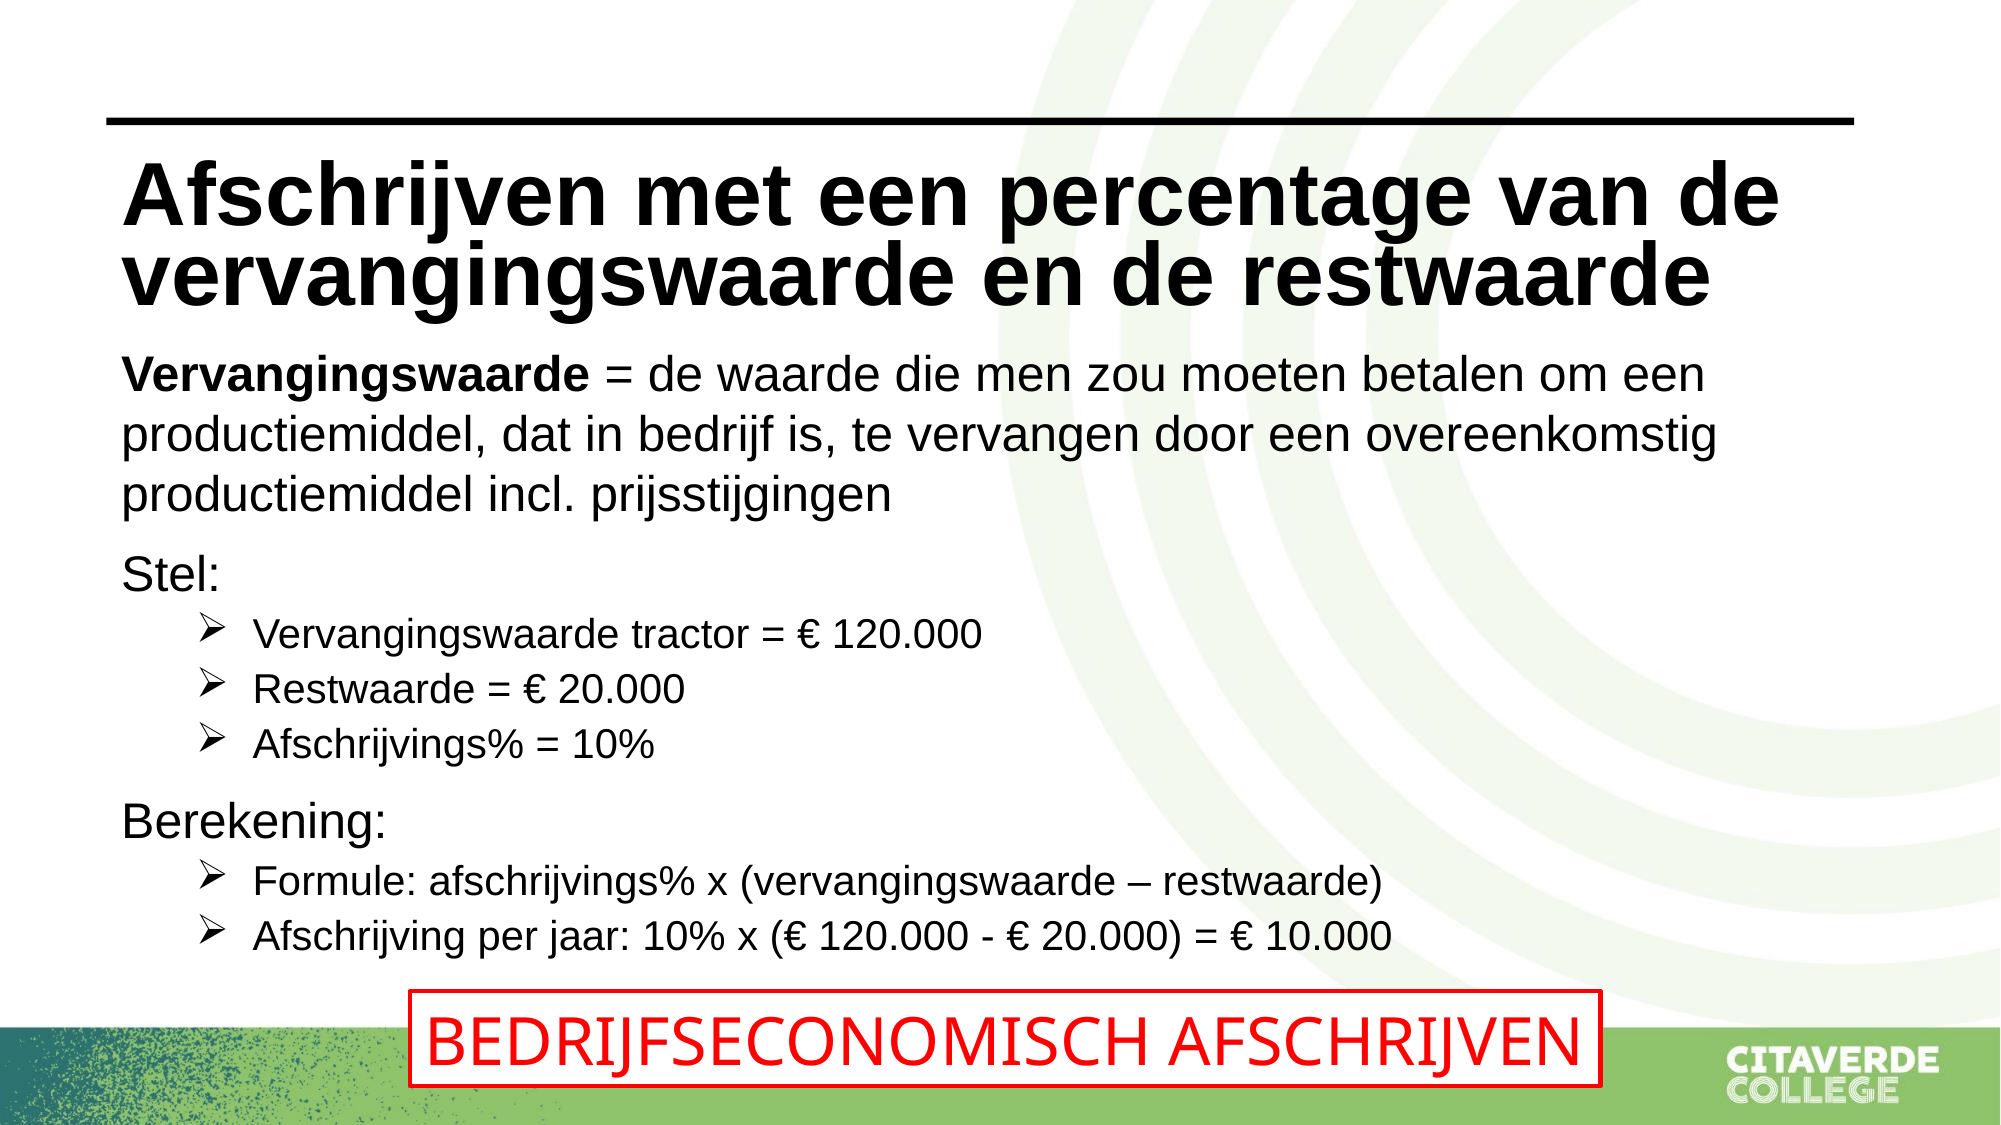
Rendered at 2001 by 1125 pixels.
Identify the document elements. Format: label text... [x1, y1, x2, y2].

list Vervangingswaarde = de waarde die men zou moeten betalen om een productiemiddel, dat in bedrijf is, te vervangen door een overeenkomstig productiemiddel incl. prijsstijgingen Stel: Vervangingswaarde tractor = € 120.000 Restwaarde = € 20.000 Afschrijvings% = 10% Berekening: Formule: afschrijvings% x (vervangingswaarde – restwaarde) Afschrijving per jaar: 10% x (€ 120.000 - € 20.000) = € 10.000 [106, 366, 1855, 905]
text_box BEDRIJFSECONOMISCH AFSCHRIJVEN [409, 991, 1601, 1086]
picture [0, 0, 2001, 1125]
title Afschrijven met een percentage van de vervangingswaarde en de restwaarde [106, 117, 1855, 366]
